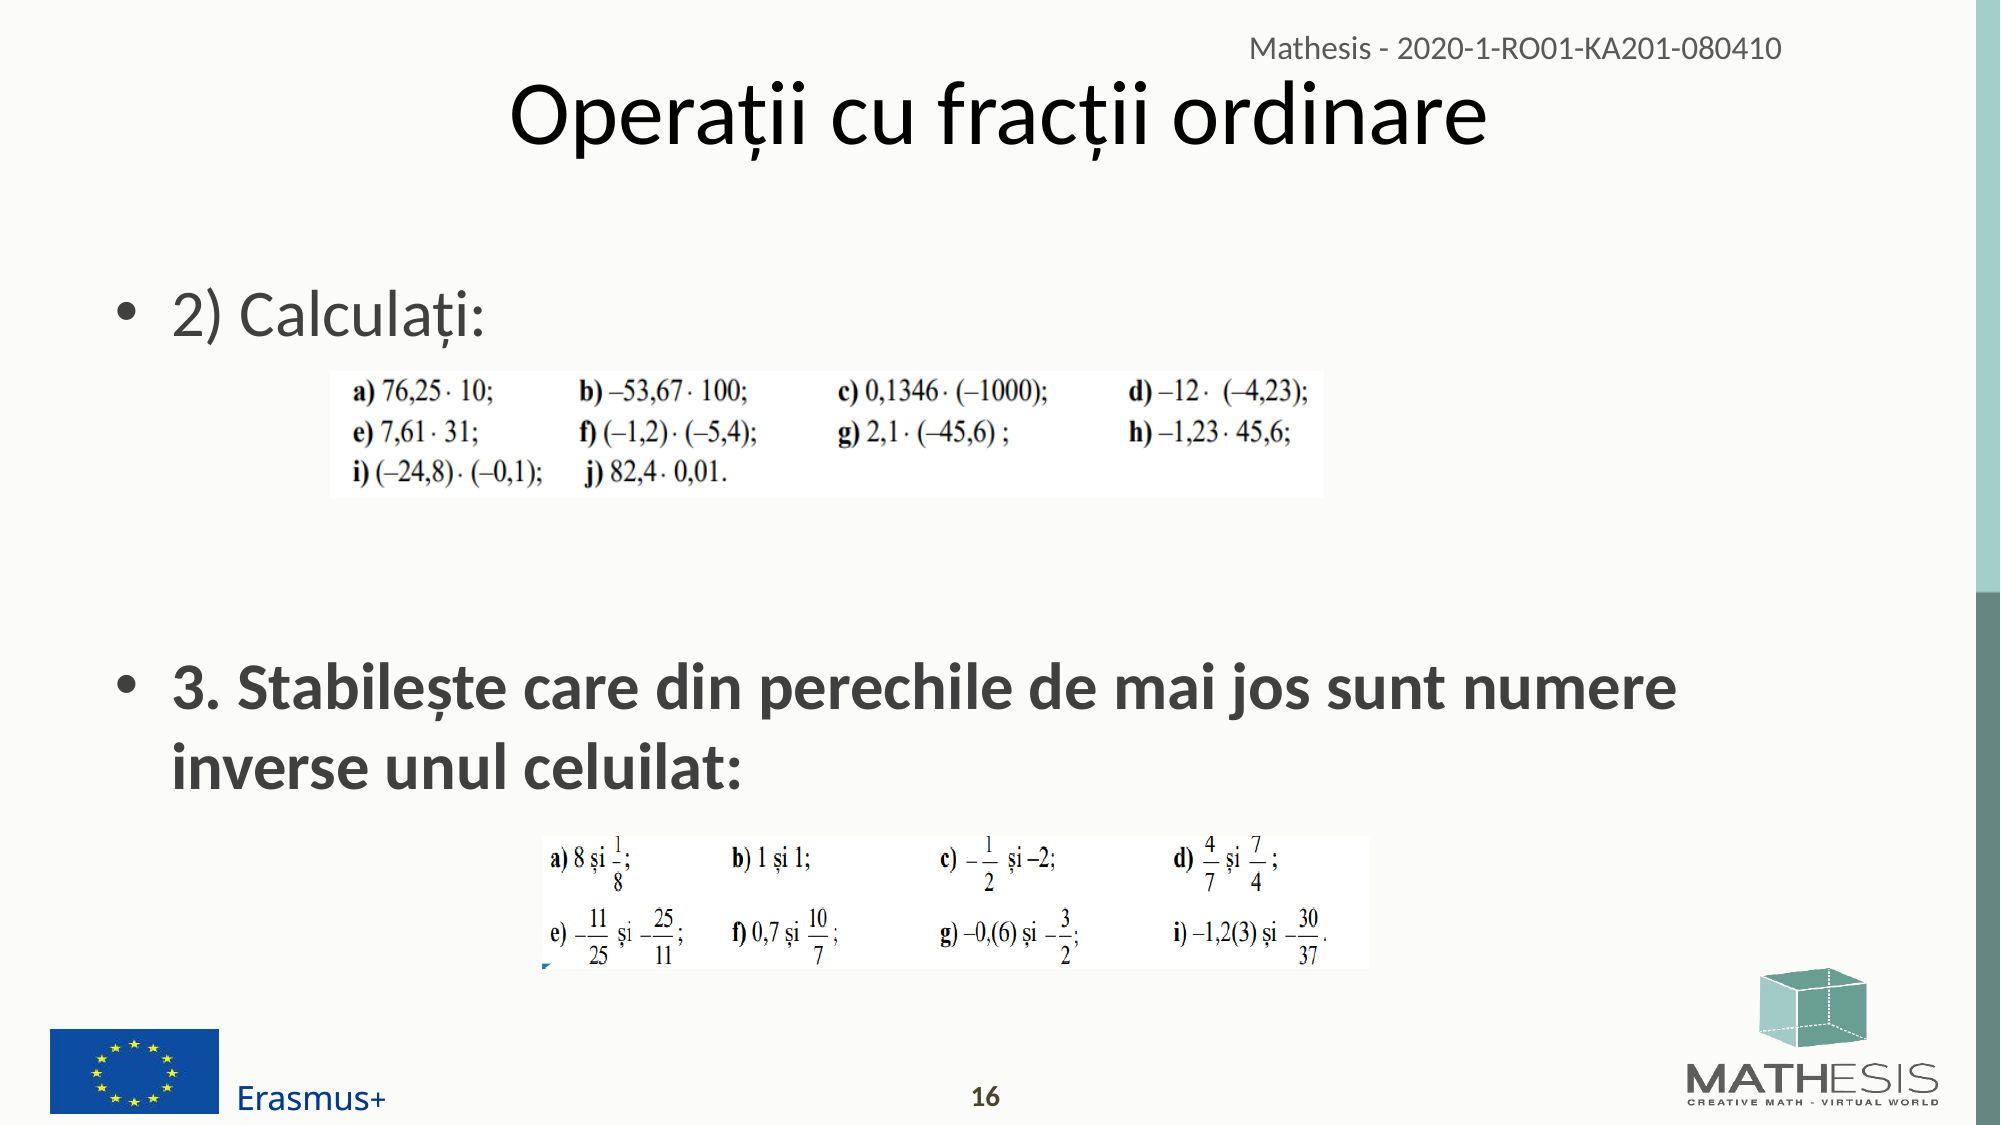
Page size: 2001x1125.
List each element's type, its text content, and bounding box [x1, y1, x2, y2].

list 2) Calculați: 3. Stabilește care din perechile de mai jos sunt numere inverse unul celuilat: [99, 262, 1900, 1005]
picture [330, 371, 1325, 498]
picture [542, 836, 1369, 969]
picture [50, 1029, 219, 1114]
title Operații cu fracții ordinare [99, 45, 1900, 233]
